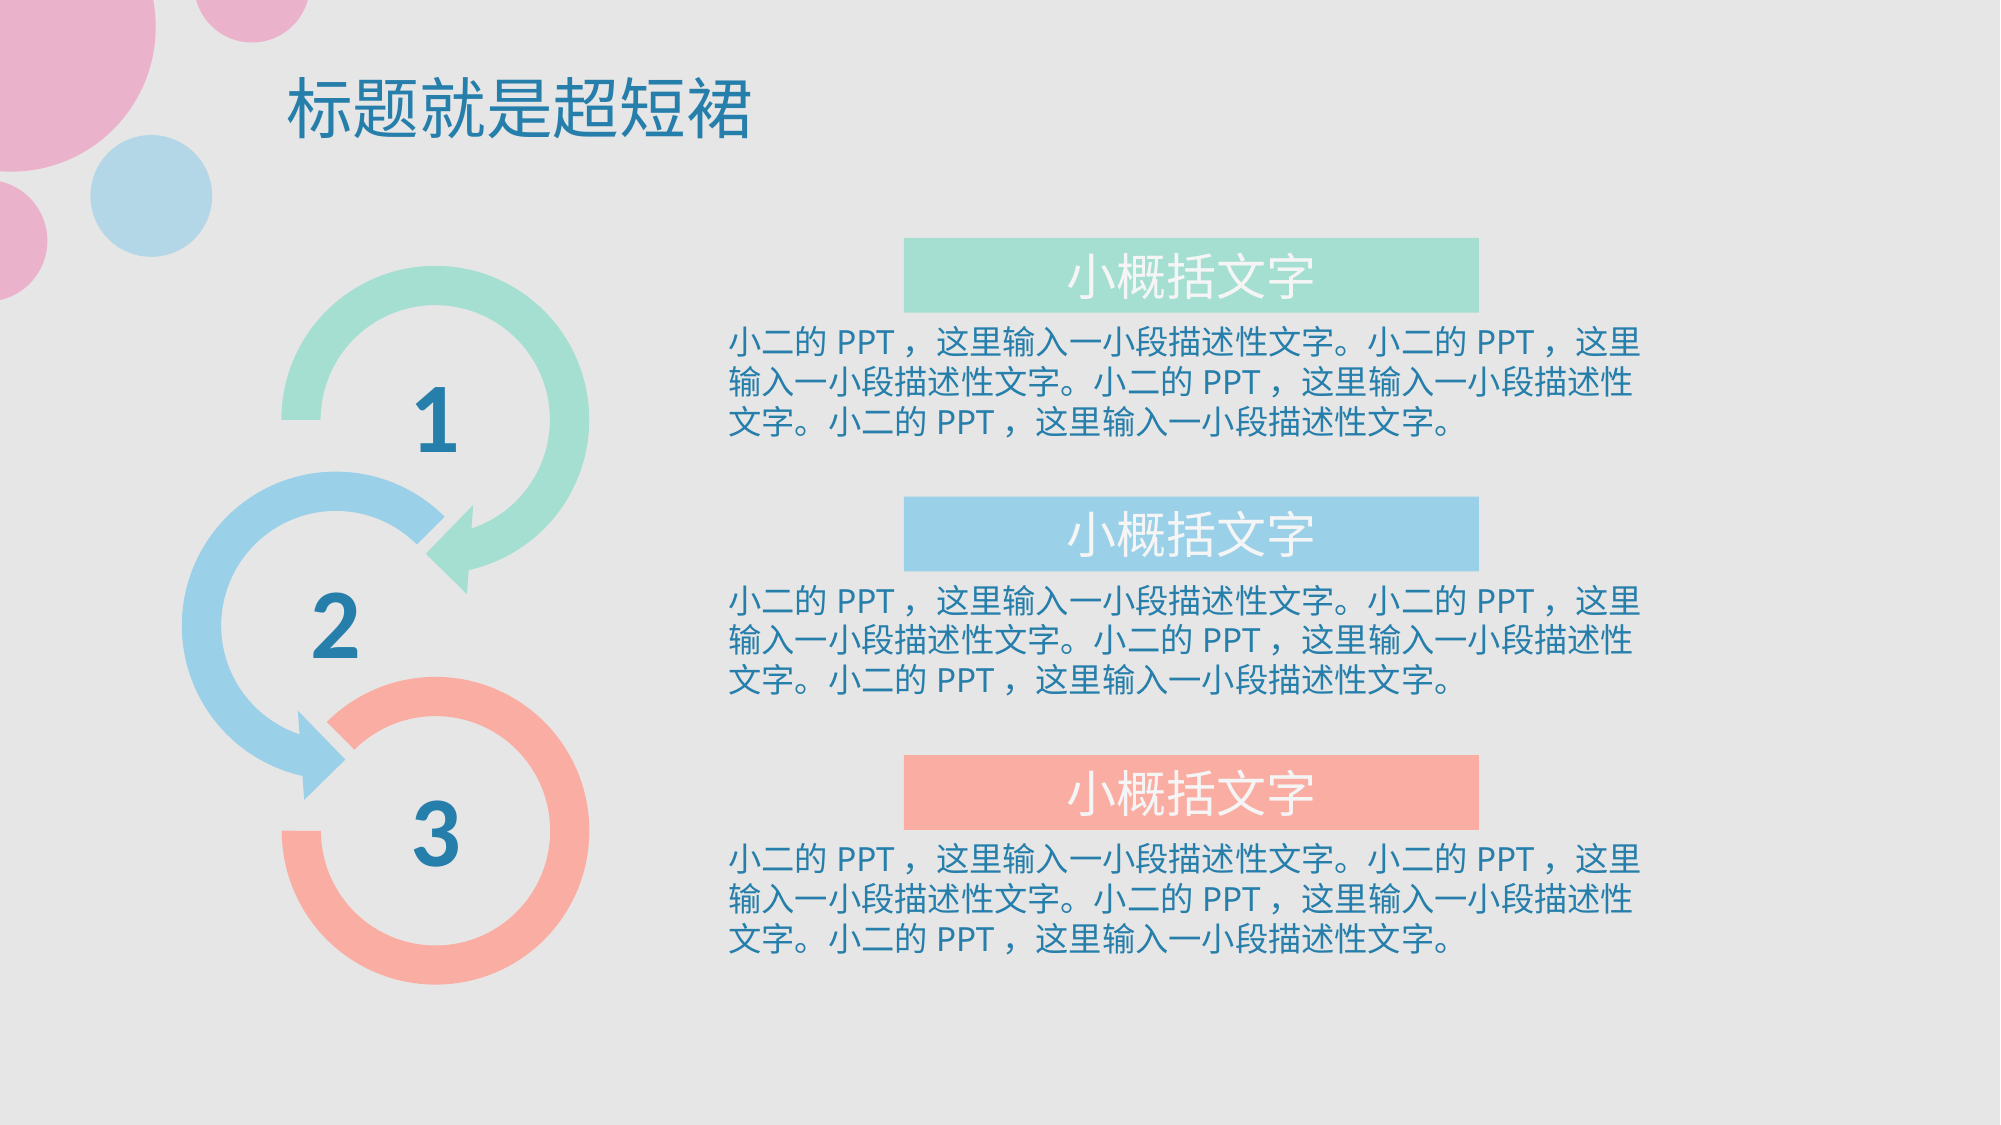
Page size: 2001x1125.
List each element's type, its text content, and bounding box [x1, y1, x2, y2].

list 标题就是超短裙 [271, 68, 1114, 172]
text_box 3 [335, 784, 535, 884]
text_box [713, 755, 1669, 968]
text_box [713, 238, 1669, 451]
text_box 1 [335, 369, 535, 470]
text_box [281, 676, 590, 985]
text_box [713, 496, 1669, 709]
text_box [181, 471, 445, 800]
text_box 2 [236, 576, 436, 677]
text_box [281, 265, 590, 595]
